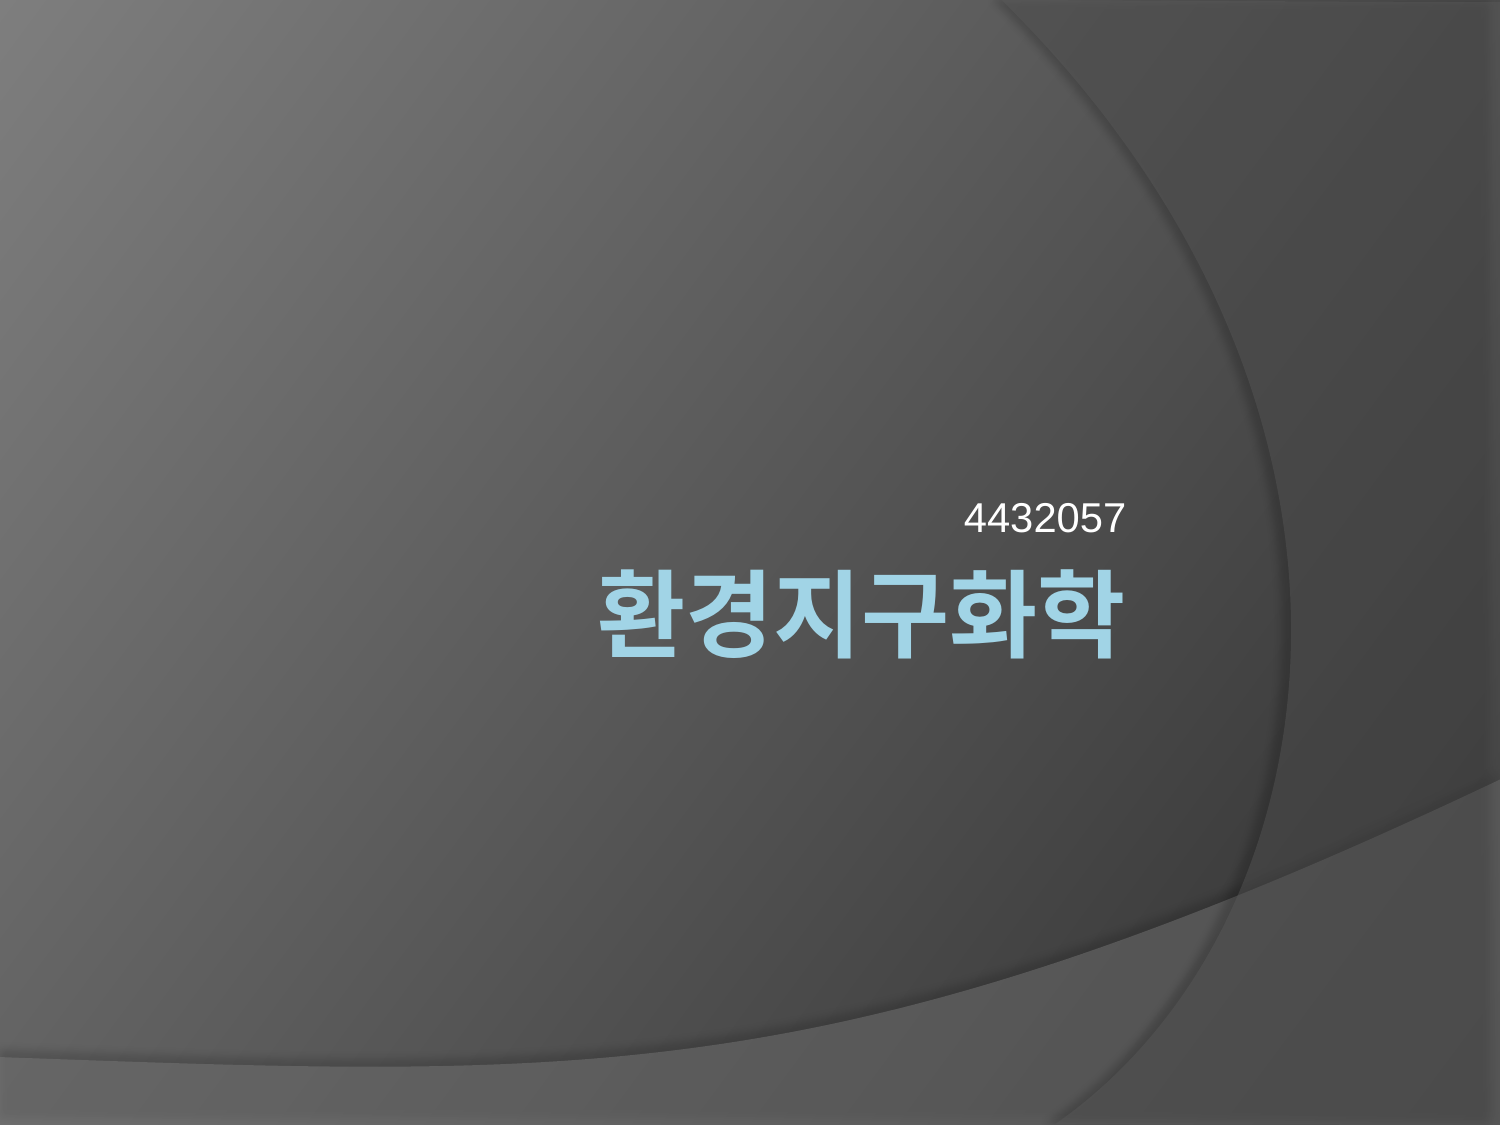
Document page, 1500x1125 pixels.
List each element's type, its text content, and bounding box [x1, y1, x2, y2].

subtitle 4432057 [71, 253, 1134, 541]
title 환경지구화학 [70, 547, 1134, 925]
